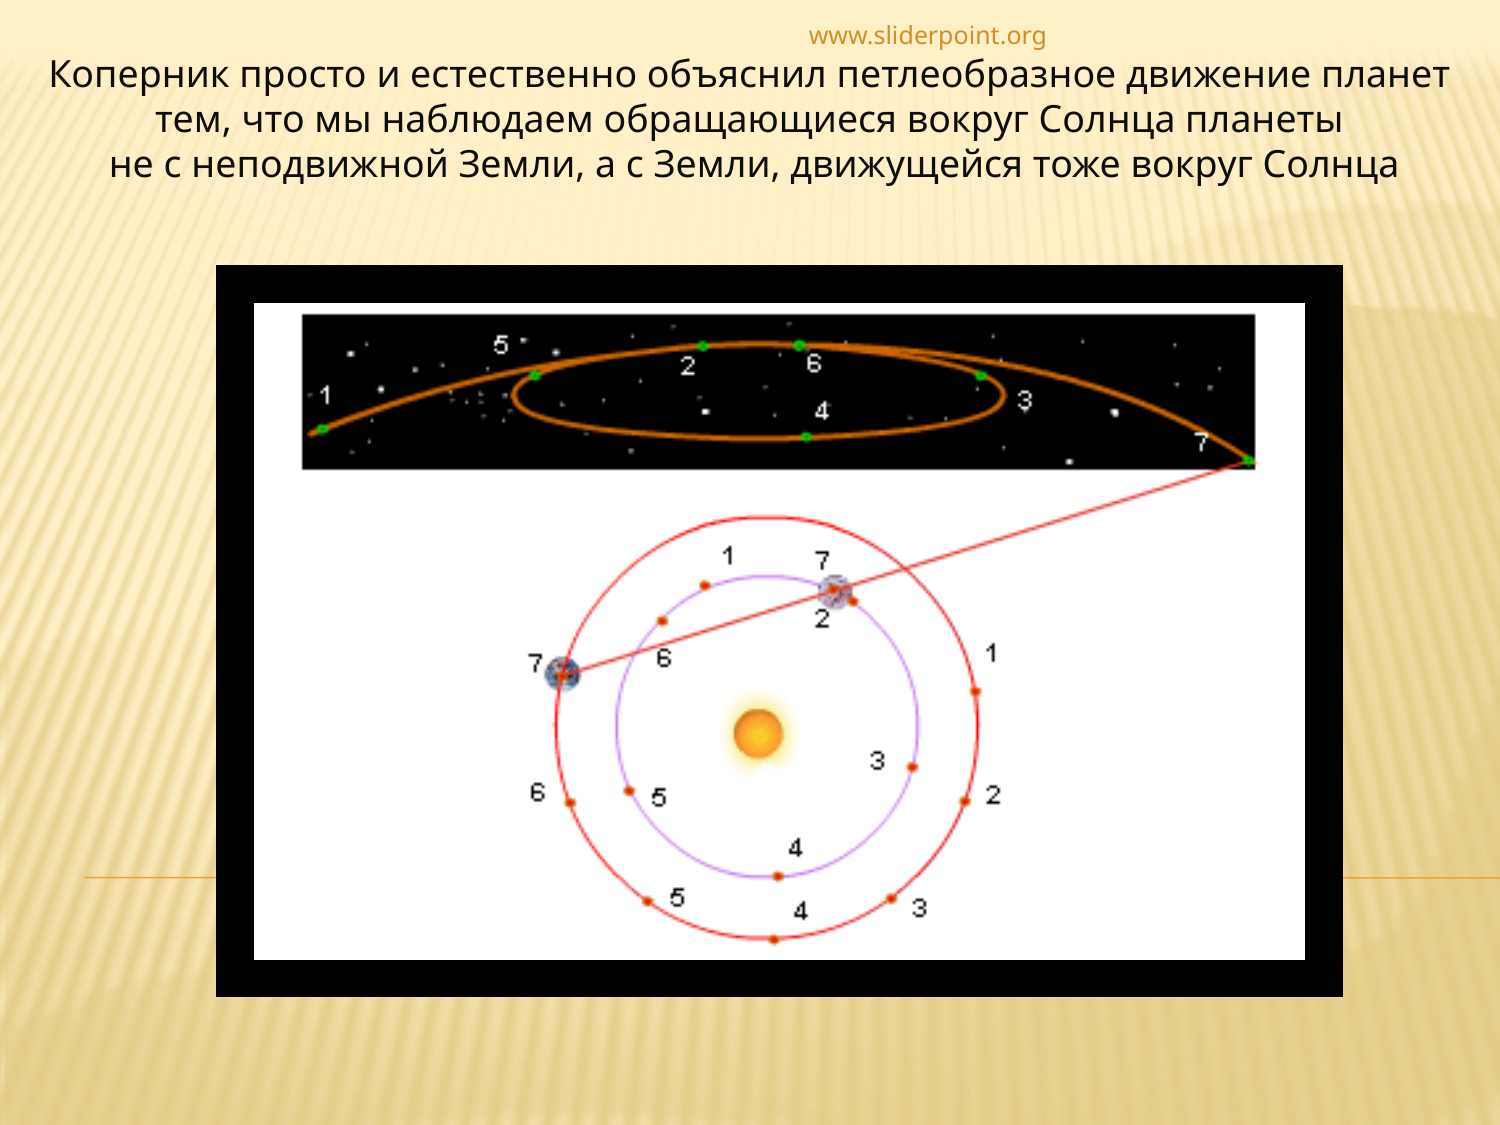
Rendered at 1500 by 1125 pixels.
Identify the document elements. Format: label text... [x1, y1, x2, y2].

text_box Коперник просто и естественно объяснил петлеобразное движение планет тем, что мы наблюдаем обращающиеся вокруг Солнца планеты не с неподвижной Земли, а с Земли, движущейся тоже вокруг Солнца [0, 42, 1500, 193]
footer www.sliderpoint.org [512, 12, 1063, 60]
picture [253, 302, 1306, 960]
